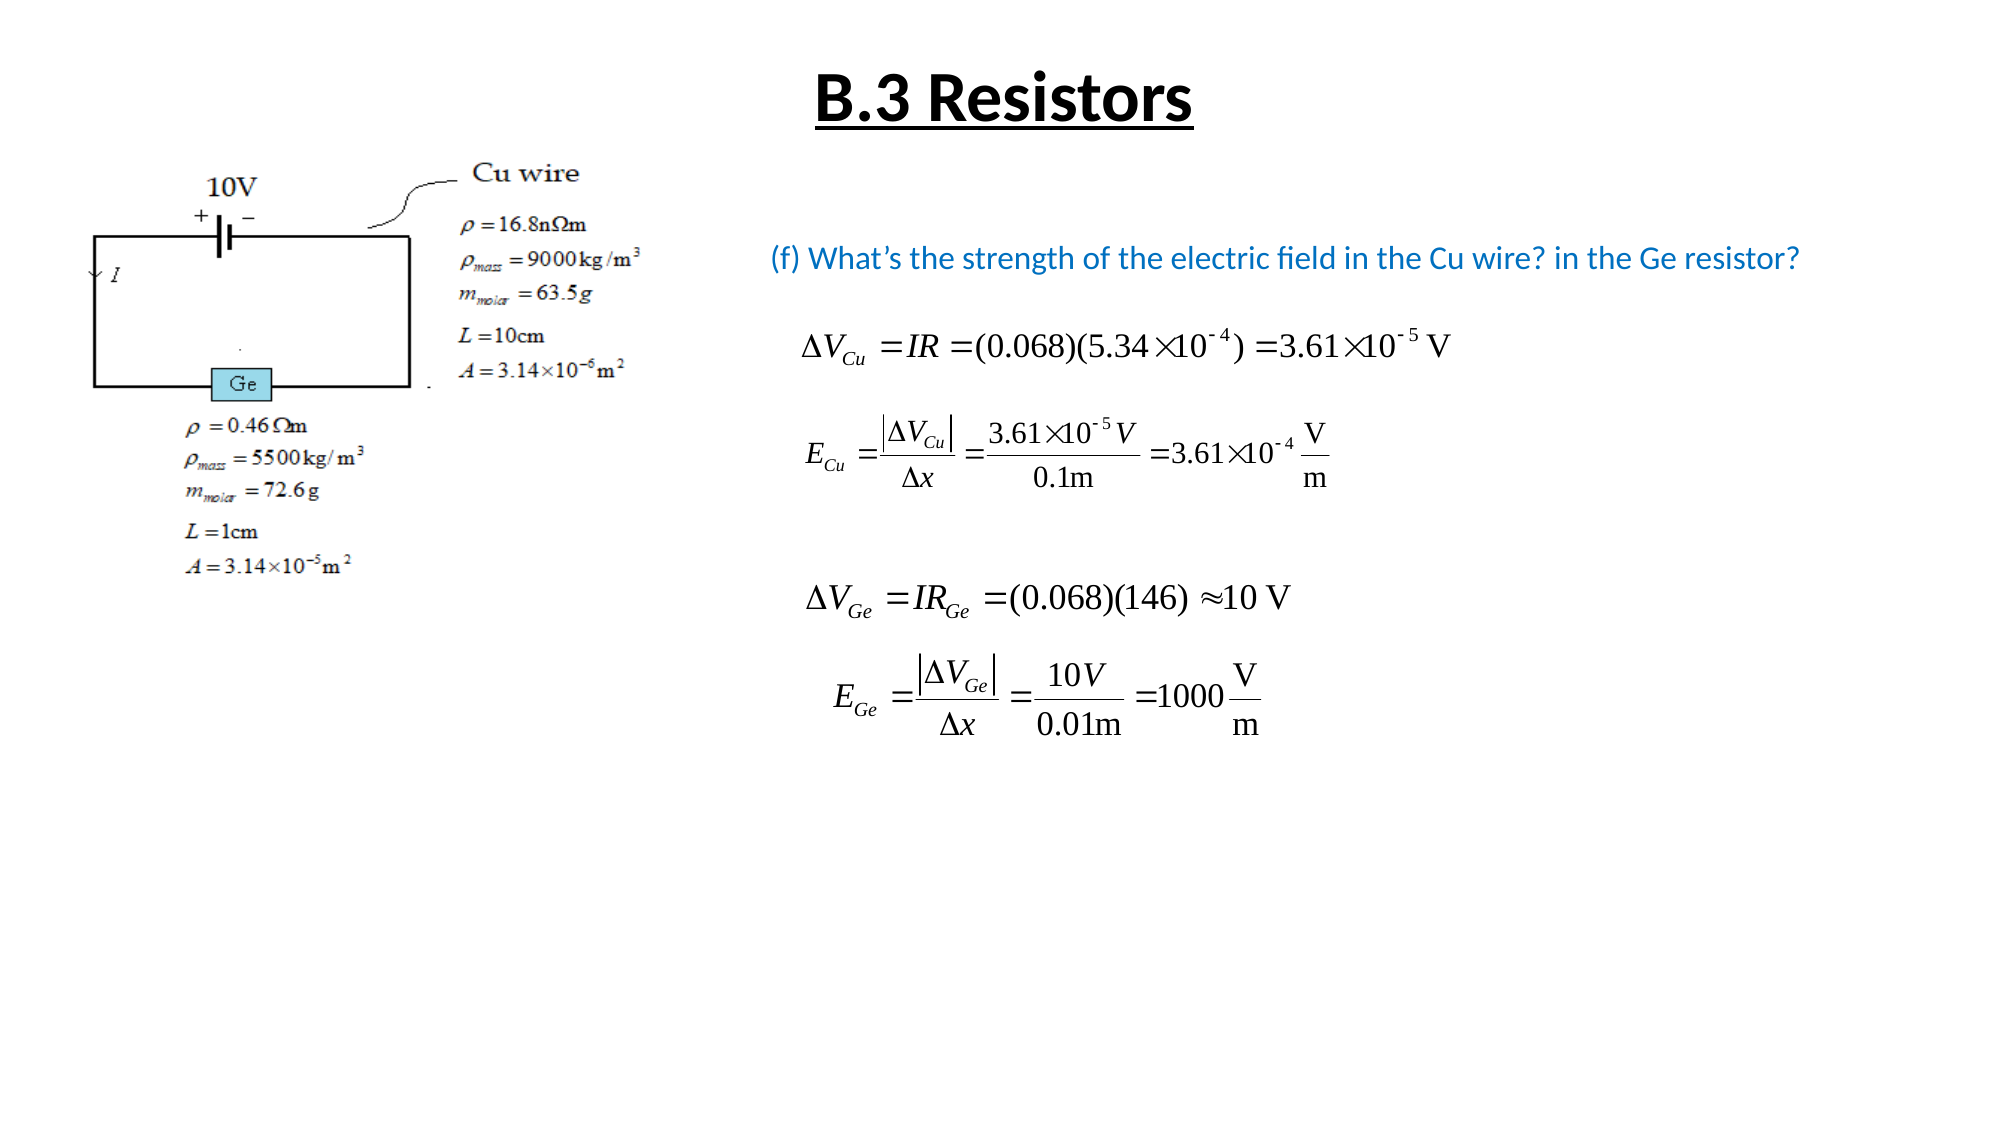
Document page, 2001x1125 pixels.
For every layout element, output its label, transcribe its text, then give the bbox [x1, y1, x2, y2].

text_box (f) What’s the strength of the electric field in the Cu wire? in the Ge resistor? [755, 229, 1818, 284]
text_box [799, 572, 1299, 628]
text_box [827, 647, 1268, 743]
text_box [799, 409, 1335, 495]
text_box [56, 128, 665, 681]
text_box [795, 319, 1458, 375]
text_box B.3 Resistors [799, 51, 1292, 145]
